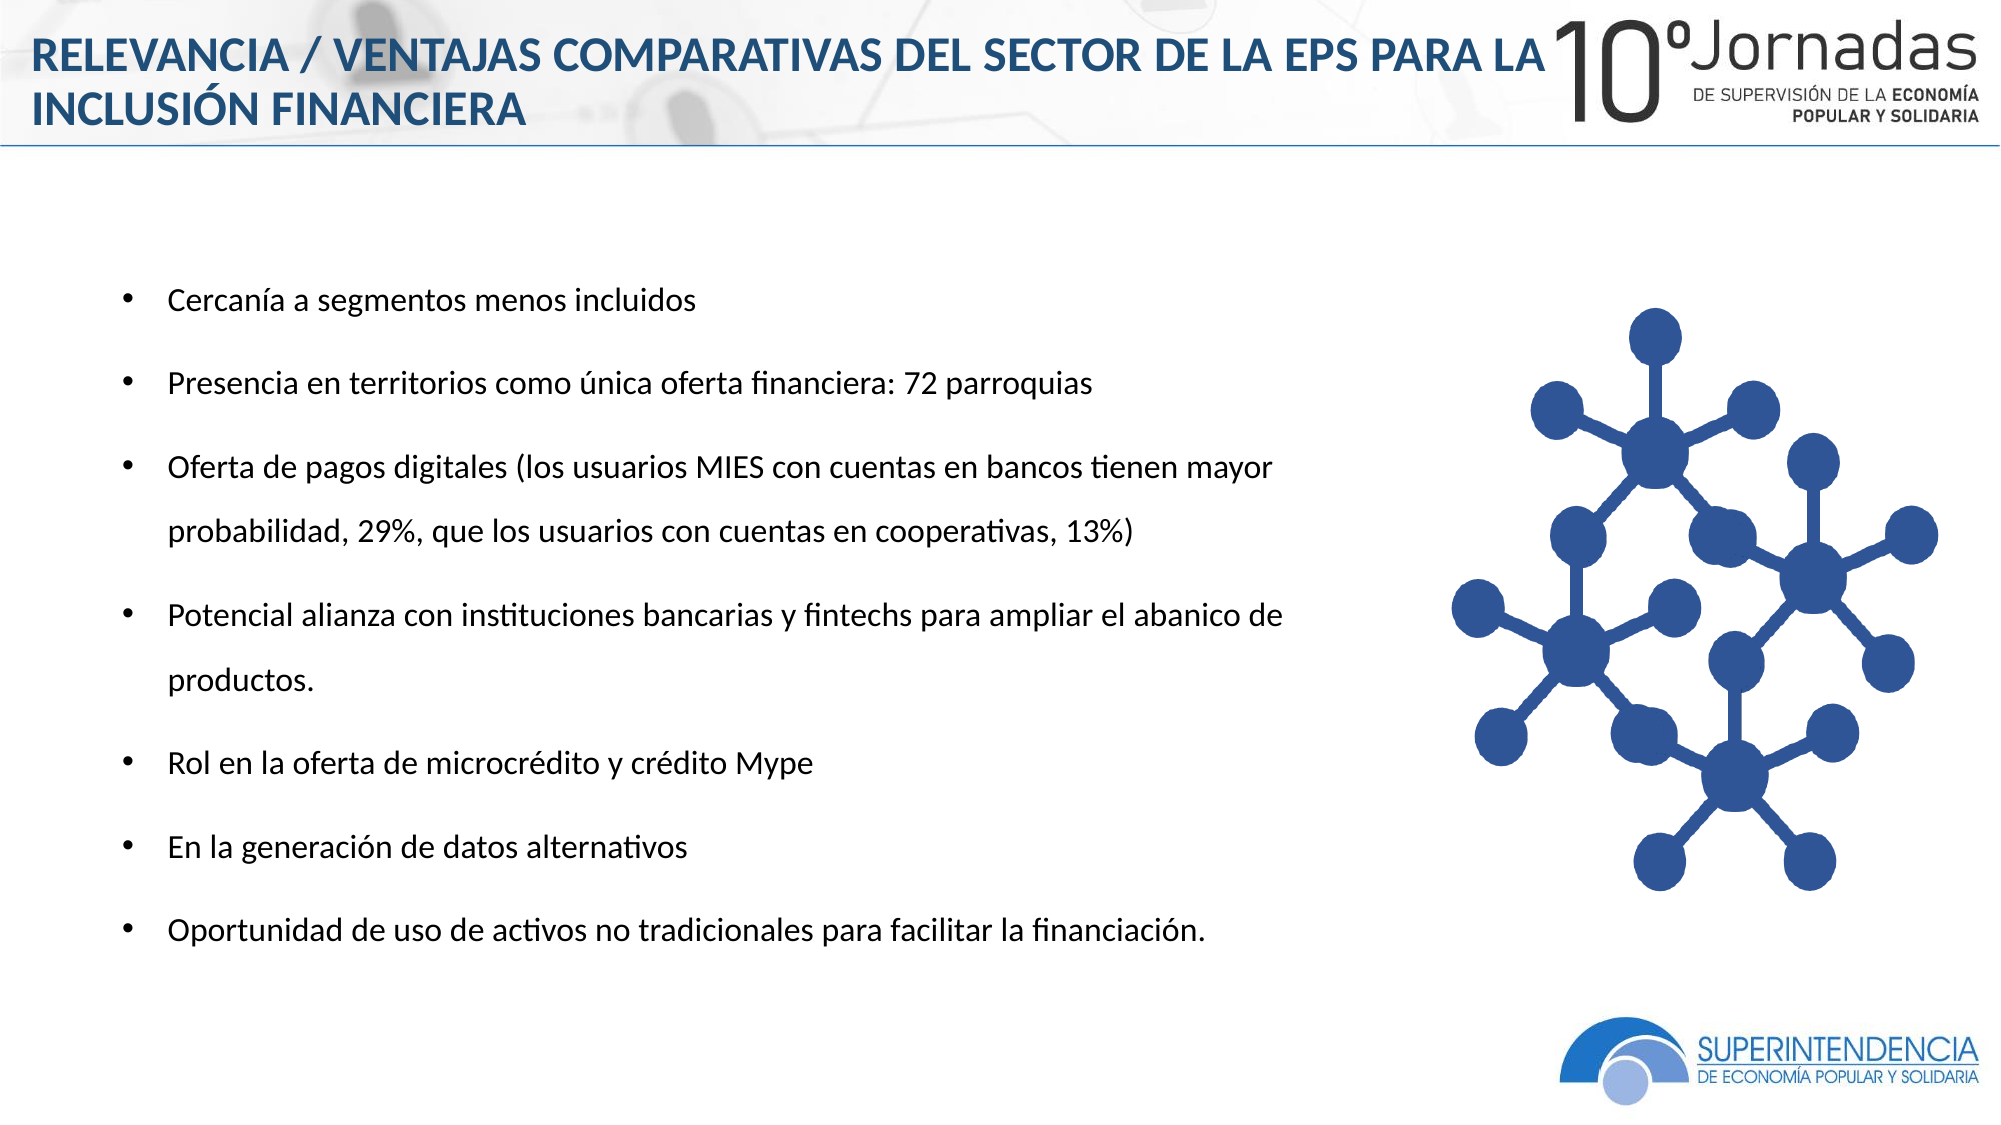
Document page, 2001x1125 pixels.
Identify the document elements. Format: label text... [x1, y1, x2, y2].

picture [0, 0, 2001, 1125]
list Cercanía a segmentos menos incluidos Presencia en territorios como única oferta financiera: 72 parroquias Oferta de pagos digitales (los usuarios MIES con cuentas en bancos tienen mayor probabilidad, 29%, que los usuarios con cuentas en cooperativas, 13%) Potencial alianza con instituciones bancarias y fintechs para ampliar el abanico de productos. Rol en la oferta de microcrédito y crédito Mype En la generación de datos alternativos Oportunidad de uso de activos no tradicionales para facilitar la financiación. [107, 245, 1384, 960]
title RELEVANCIA / VENTAJAS COMPARATIVAS DEL SECTOR DE LA EPS PARA LA INCLUSIÓN FINANCIERA [16, 35, 1575, 130]
